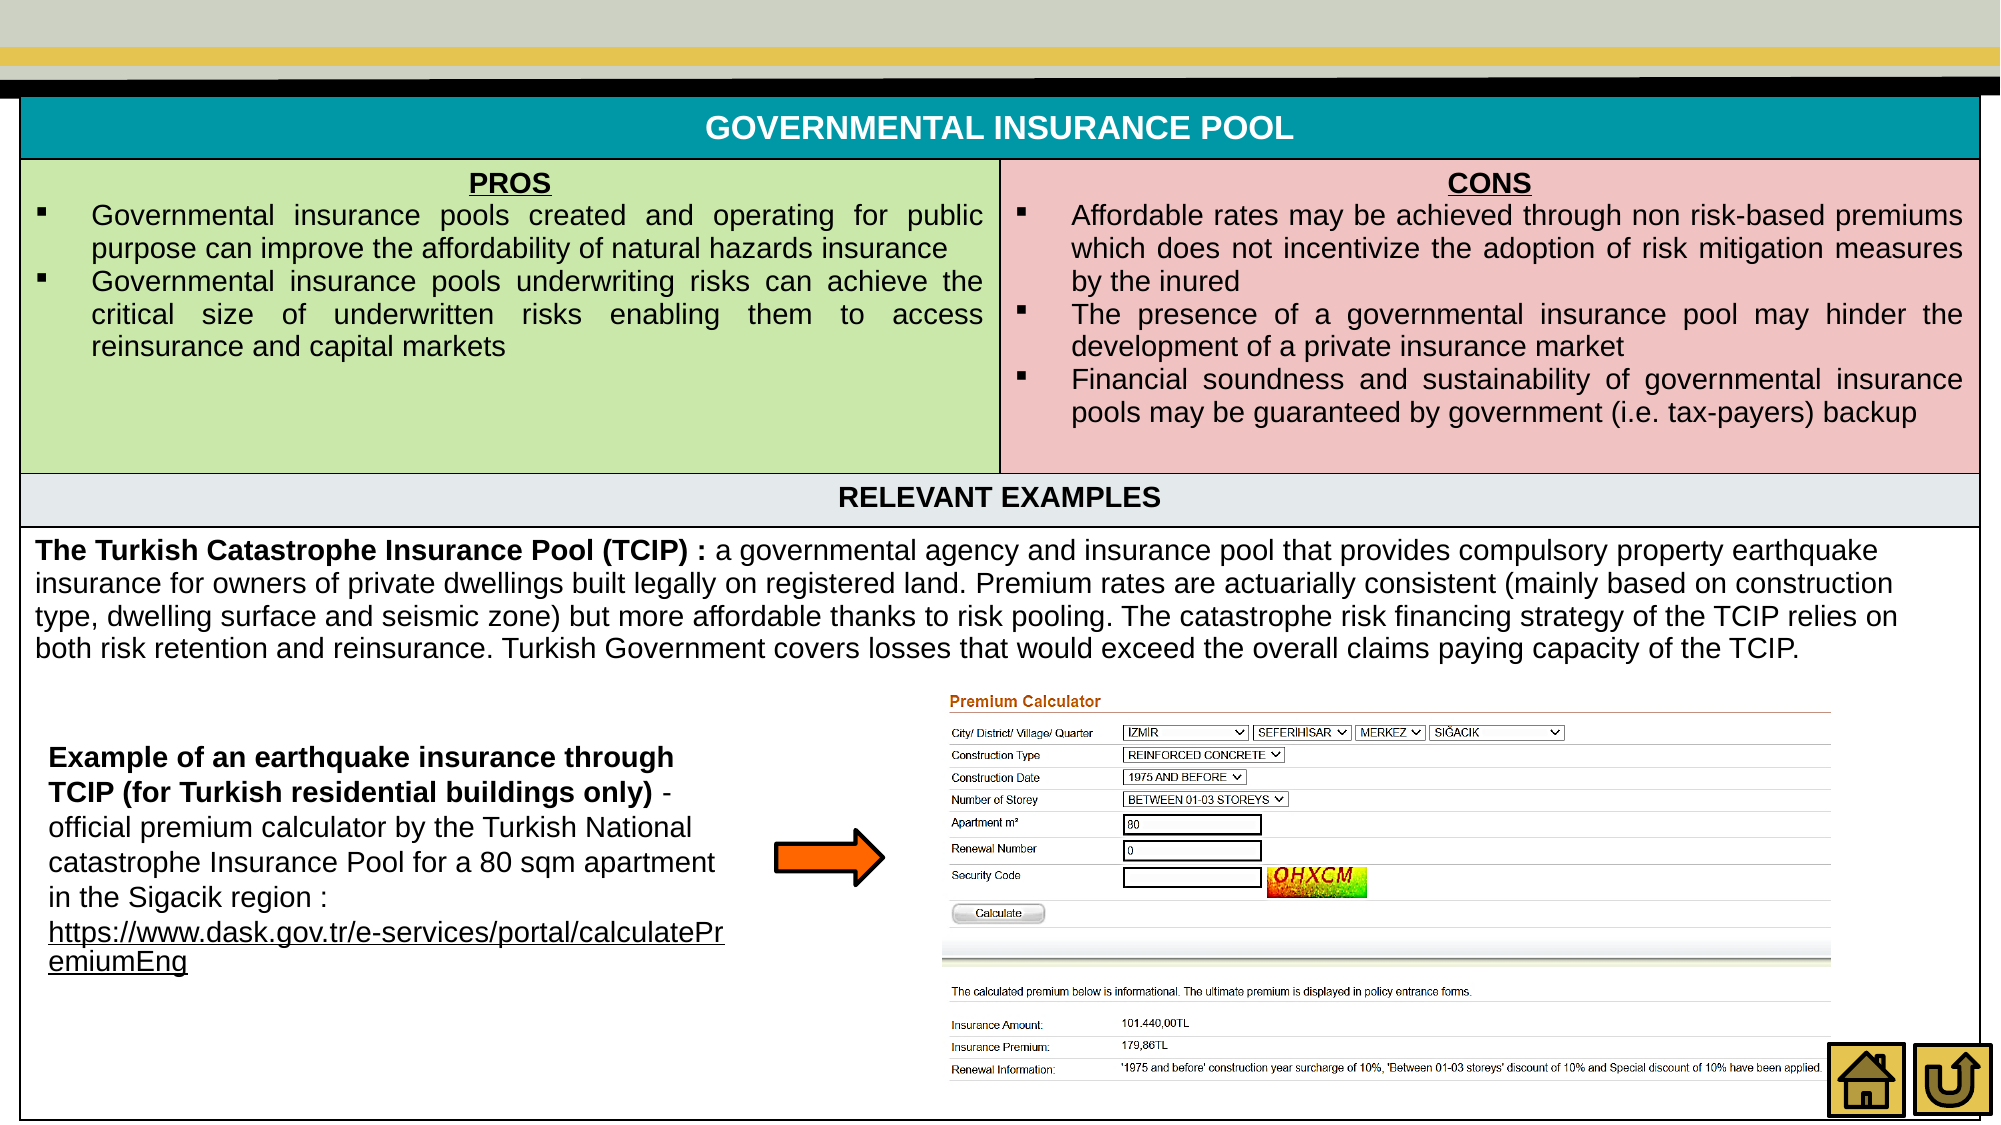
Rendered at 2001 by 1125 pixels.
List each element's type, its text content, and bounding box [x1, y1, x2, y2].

text_box Example of an earthquake insurance through TCIP (for Turkish residential buildings only) - official premium calculator by the Turkish National catastrophe Insurance Pool for a 80 sqm apartment in the Sigacik region : https://www.dask.gov.tr/e-services/portal/calculatePremiumEng [33, 730, 756, 991]
table_cell CONS Affordable rates may be achieved through non risk-based premiums which does not incentivize the adoption of risk mitigation measures by the inured The presence of a governmental insurance pool may hinder the development of a private insurance market Financial soundness and sustainability of governmental insurance pools may be guaranteed by government (i.e. tax-payers) backup [1001, 160, 1979, 473]
table_cell PROS Governmental insurance pools created and operating for public purpose can improve the affordability of natural hazards insurance Governmental insurance pools underwriting risks can achieve the critical size of underwritten risks enabling them to access reinsurance and capital markets [21, 160, 999, 473]
text_box [1913, 1043, 1993, 1116]
text_box [1827, 1042, 1906, 1118]
table_header GOVERNMENTAL INSURANCE POOL [21, 97, 1979, 158]
picture [941, 683, 1831, 1087]
table_cell RELEVANT EXAMPLES [21, 474, 1979, 526]
text_box [774, 828, 886, 888]
table_cell The Turkish Catastrophe Insurance Pool (TCIP) : a governmental agency and insurance pool that provides compulsory property earthquake insurance for owners of private dwellings built legally on registered land. Premium rates are actuarially consistent (mainly based on construction type, dwelling surface and seismic zone) but more affordable thanks to risk pooling. The catastrophe risk financing strategy of the TCIP relies on both risk retention and reinsurance. Turkish Government covers losses that would exceed the overall claims paying capacity of the TCIP. [21, 528, 1979, 1119]
